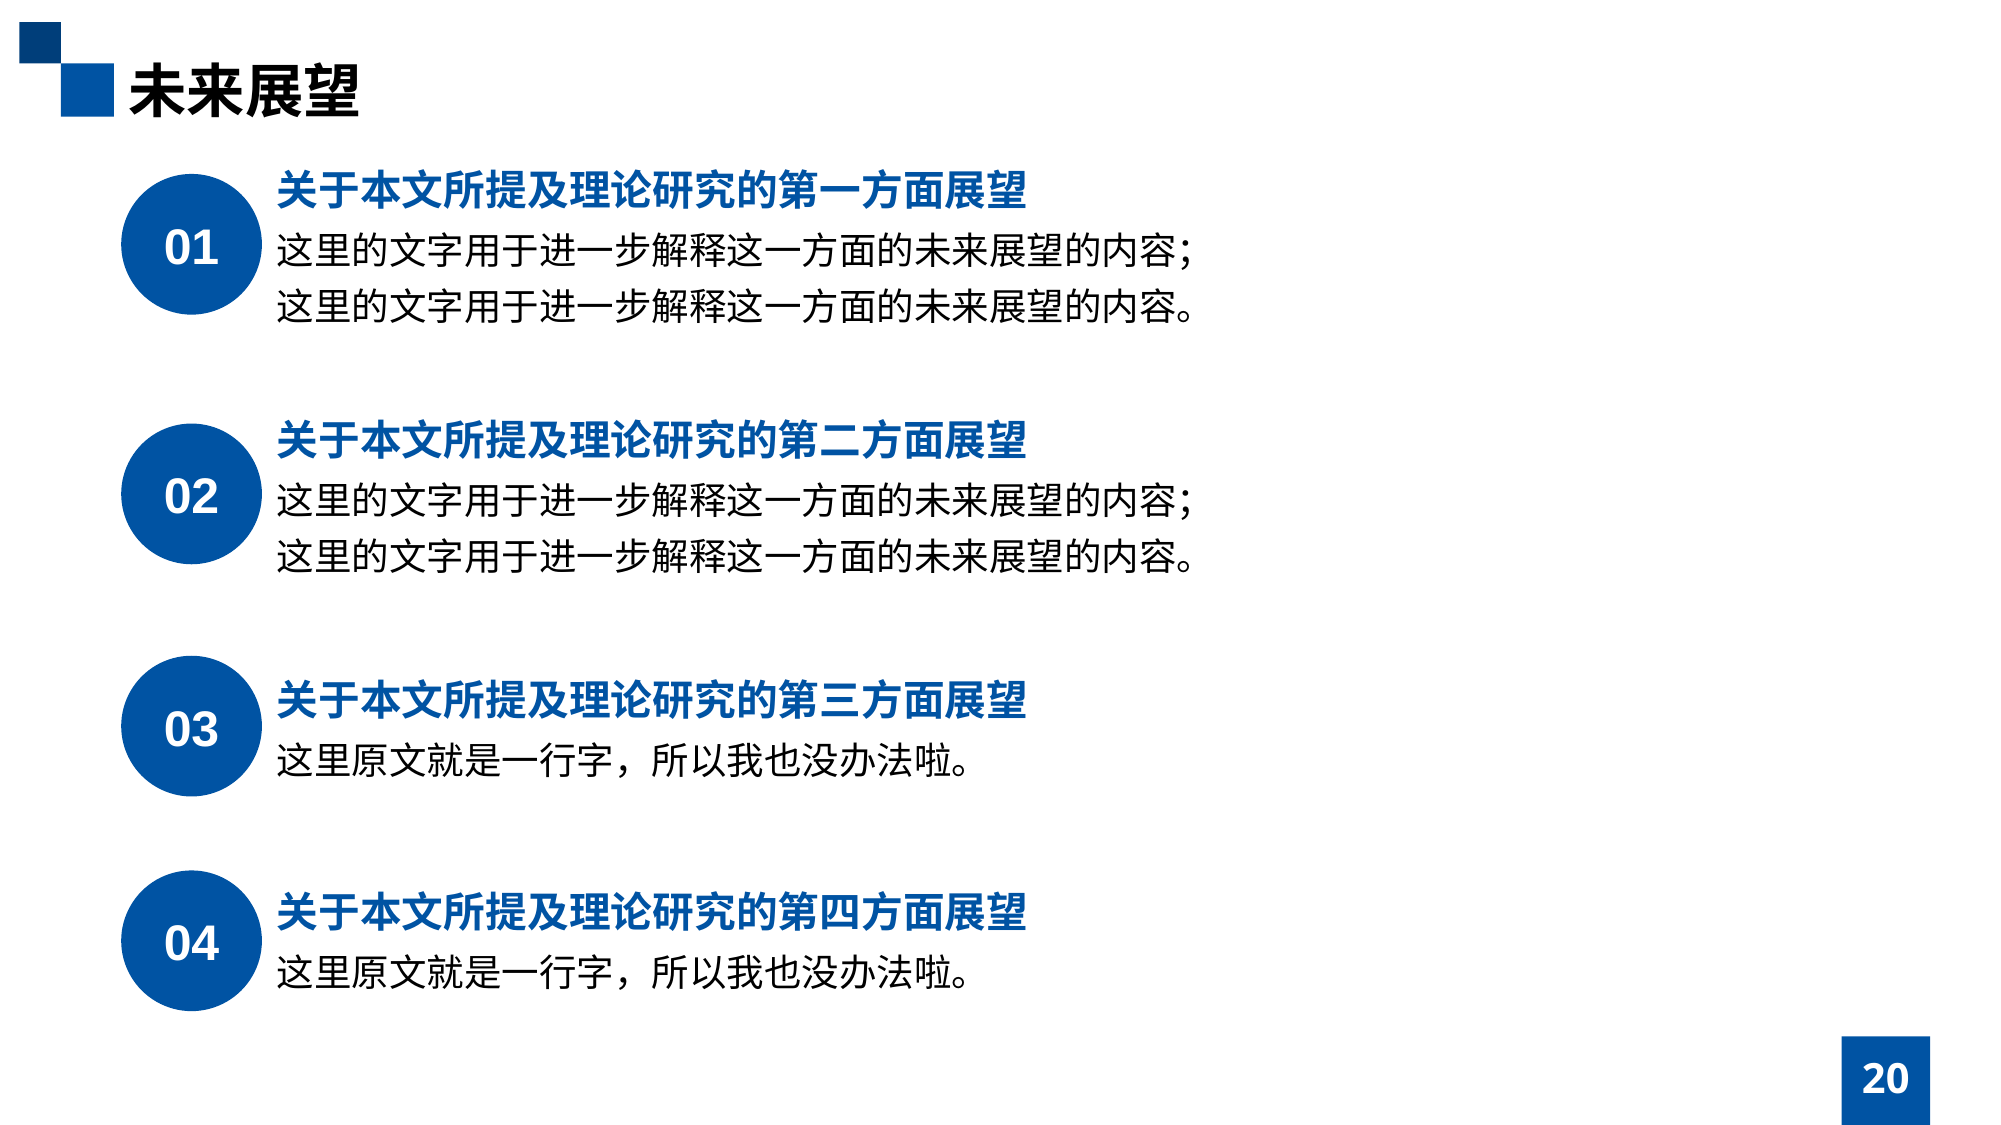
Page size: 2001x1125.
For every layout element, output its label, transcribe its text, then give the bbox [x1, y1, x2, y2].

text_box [261, 156, 1886, 338]
text_box 01 [120, 172, 261, 316]
text_box 04 [120, 869, 261, 1013]
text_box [261, 406, 1886, 582]
text_box 未来展望 [113, 47, 1886, 132]
slide_number 20 [1771, 1050, 2000, 1111]
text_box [261, 666, 1886, 791]
text_box 02 [120, 422, 261, 566]
text_box 03 [120, 654, 261, 798]
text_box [261, 878, 1886, 998]
